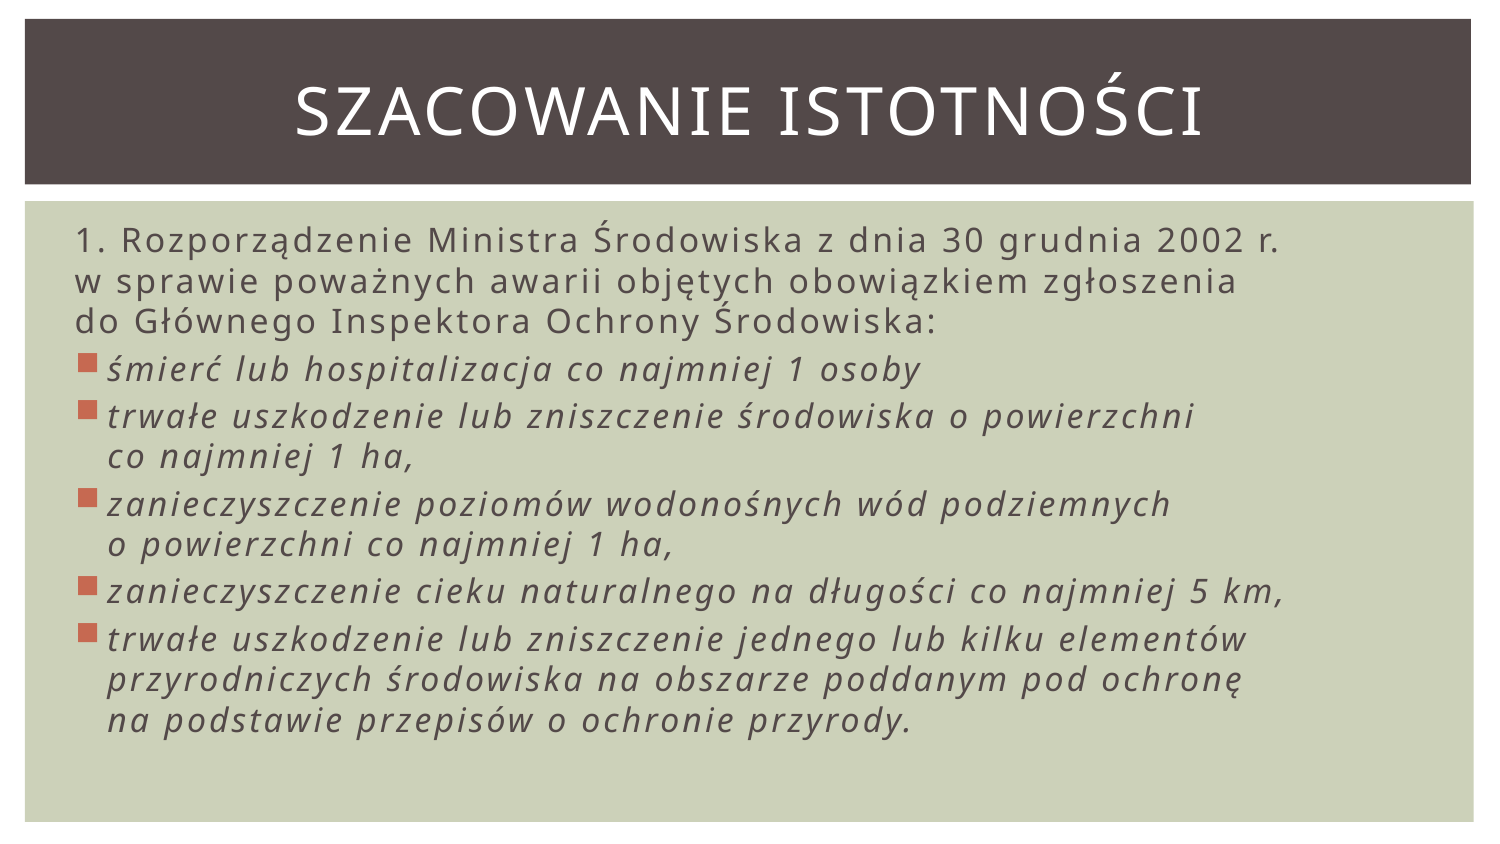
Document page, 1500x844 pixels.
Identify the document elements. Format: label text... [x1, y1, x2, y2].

title Szacowanie istotności [62, 43, 1438, 174]
list 1. Rozporządzenie Ministra Środowiska z dnia 30 grudnia 2002 r. w sprawie poważnych awarii objętych obowiązkiem zgłoszenia do Głównego Inspektora Ochrony Środowiska: śmierć lub hospitalizacja co najmniej 1 osoby trwałe uszkodzenie lub zniszczenie środowiska o powierzchni co najmniej 1 ha, zanieczyszczenie poziomów wodonośnych wód podziemnych o powierzchni co najmniej 1 ha, zanieczyszczenie cieku naturalnego na długości co najmniej 5 km, trwałe uszkodzenie lub zniszczenie jednego lub kilku elementów przyrodniczych środowiska na obszarze poddanym pod ochronę na podstawie przepisów o ochronie przyrody. [53, 211, 1471, 754]
